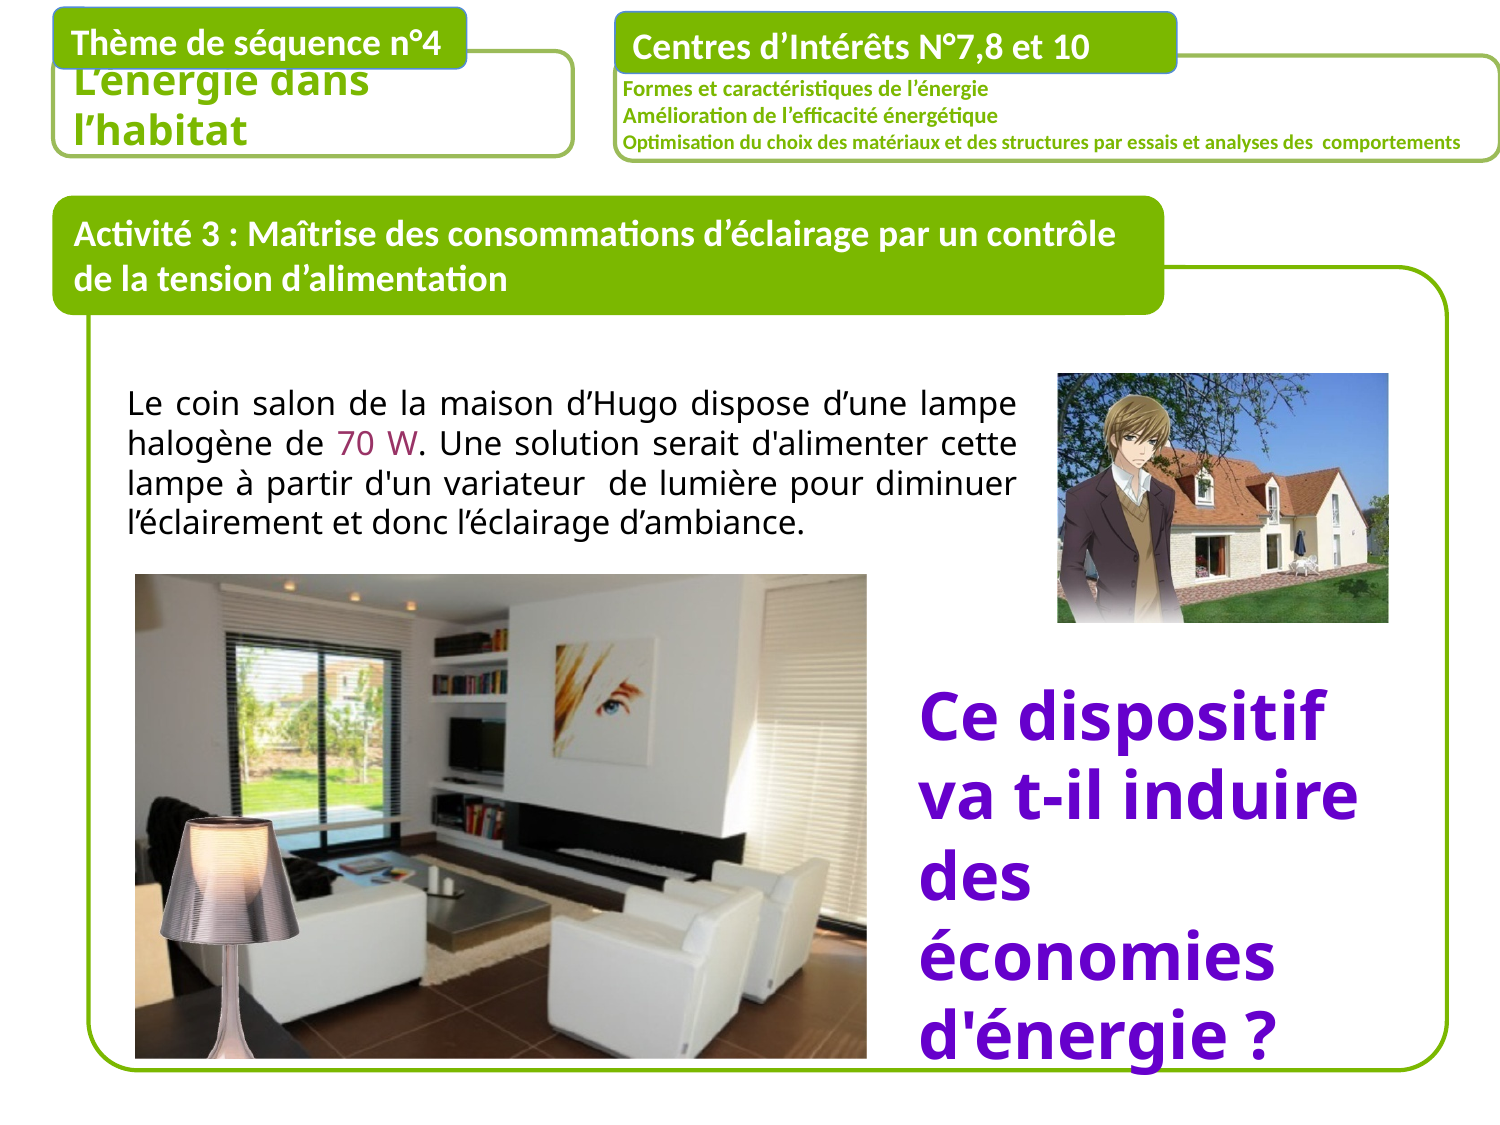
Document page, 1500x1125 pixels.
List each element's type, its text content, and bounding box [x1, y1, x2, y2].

text_box Ce dispositif va t-il induire des économies d'énergie ? [903, 666, 1412, 1081]
picture [135, 573, 868, 1059]
text_box [86, 264, 1449, 1073]
text_box Formes et caractéristiques de l’énergie Amélioration de l’efficacité énergétique Optimisation du choix des matériaux et des structures par essais et analyses des comportements [608, 65, 1500, 196]
text_box Le coin salon de la maison d’Hugo dispose d’une lampe halogène de 70 W. Une solution serait d'alimenter cette lampe à partir d'un variateur de lumière pour diminuer l’éclairement et donc l’éclairage d’ambiance. [112, 374, 1034, 549]
picture [1056, 373, 1390, 624]
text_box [614, 11, 1500, 161]
text_box Activité 3 : Maîtrise des consommations d’éclairage par un contrôle de la tension d’alimentation [53, 196, 1164, 315]
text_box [52, 6, 574, 157]
